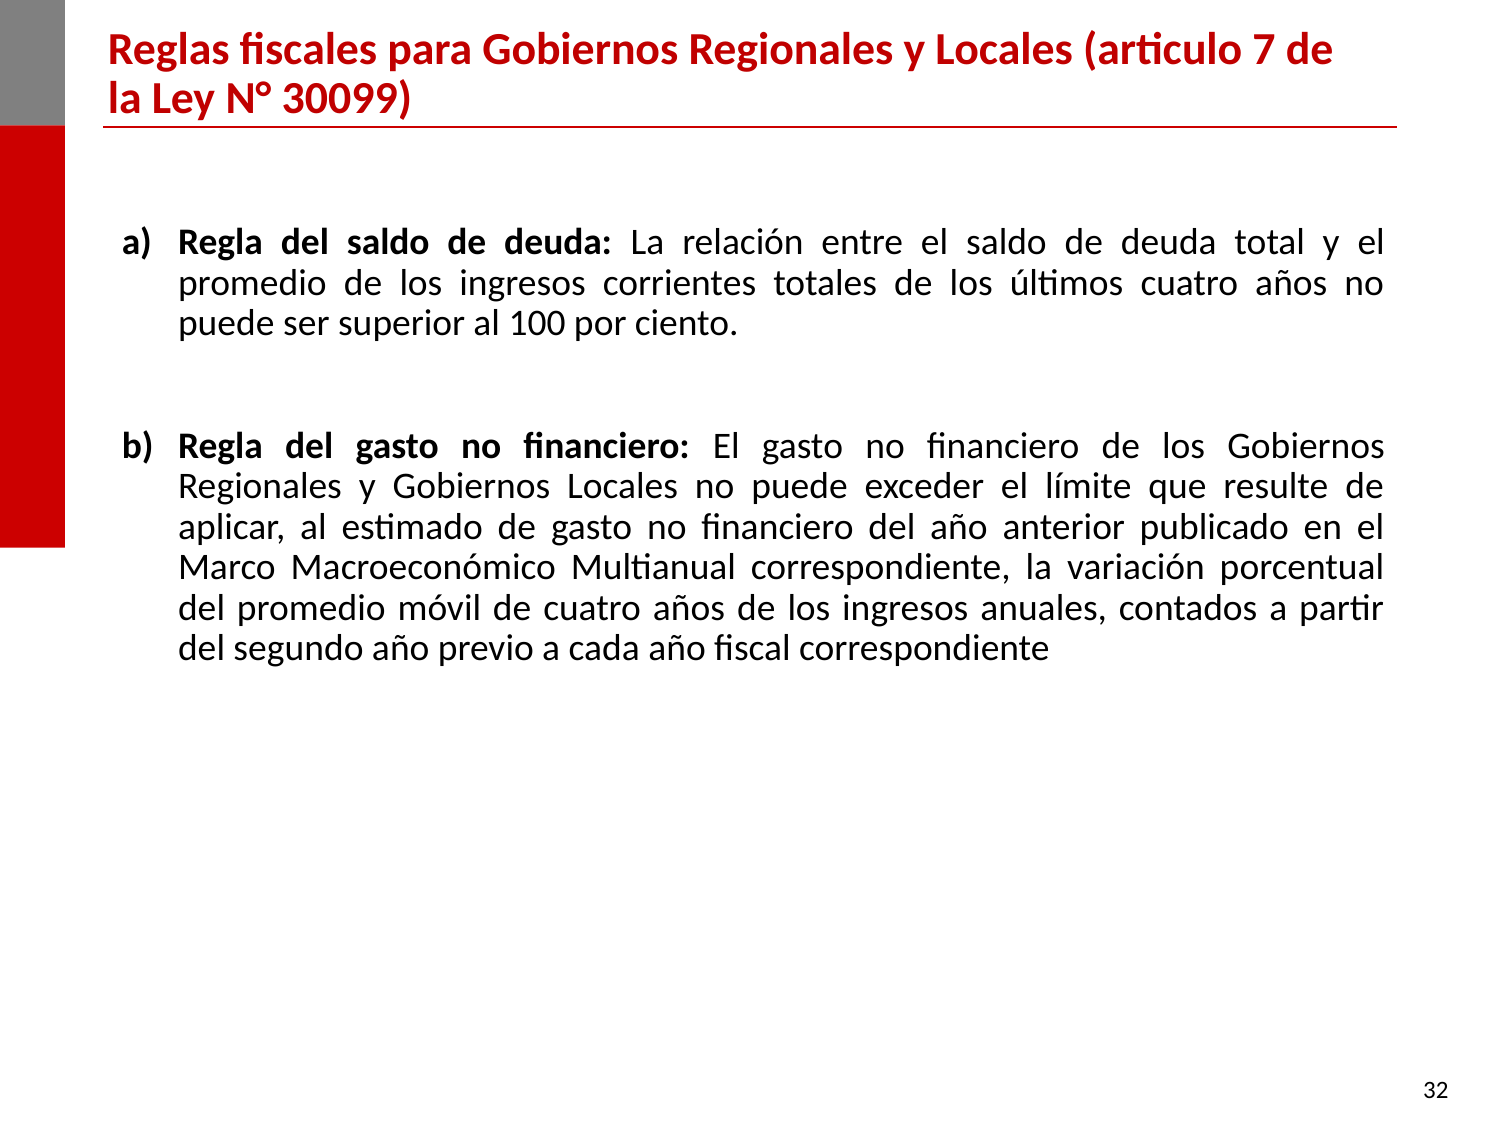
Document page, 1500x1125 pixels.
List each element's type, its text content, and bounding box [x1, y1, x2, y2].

list Regla del saldo de deuda: La relación entre el saldo de deuda total y el promedio de los ingresos corrientes totales de los últimos cuatro años no puede ser superior al 100 por ciento. Regla del gasto no financiero: El gasto no financiero de los Gobiernos Regionales y Gobiernos Locales no puede exceder el límite que resulte de aplicar, al estimado de gasto no financiero del año anterior publicado en el Marco Macroeconómico Multianual correspondiente, la variación porcentual del promedio móvil de cuatro años de los ingresos anuales, contados a partir del segundo año previo a cada año fiscal correspondiente [106, 149, 1401, 1012]
text_box Reglas fiscales para Gobiernos Regionales y Locales (articulo 7 de la Ley N° 30099) [92, 18, 1371, 131]
